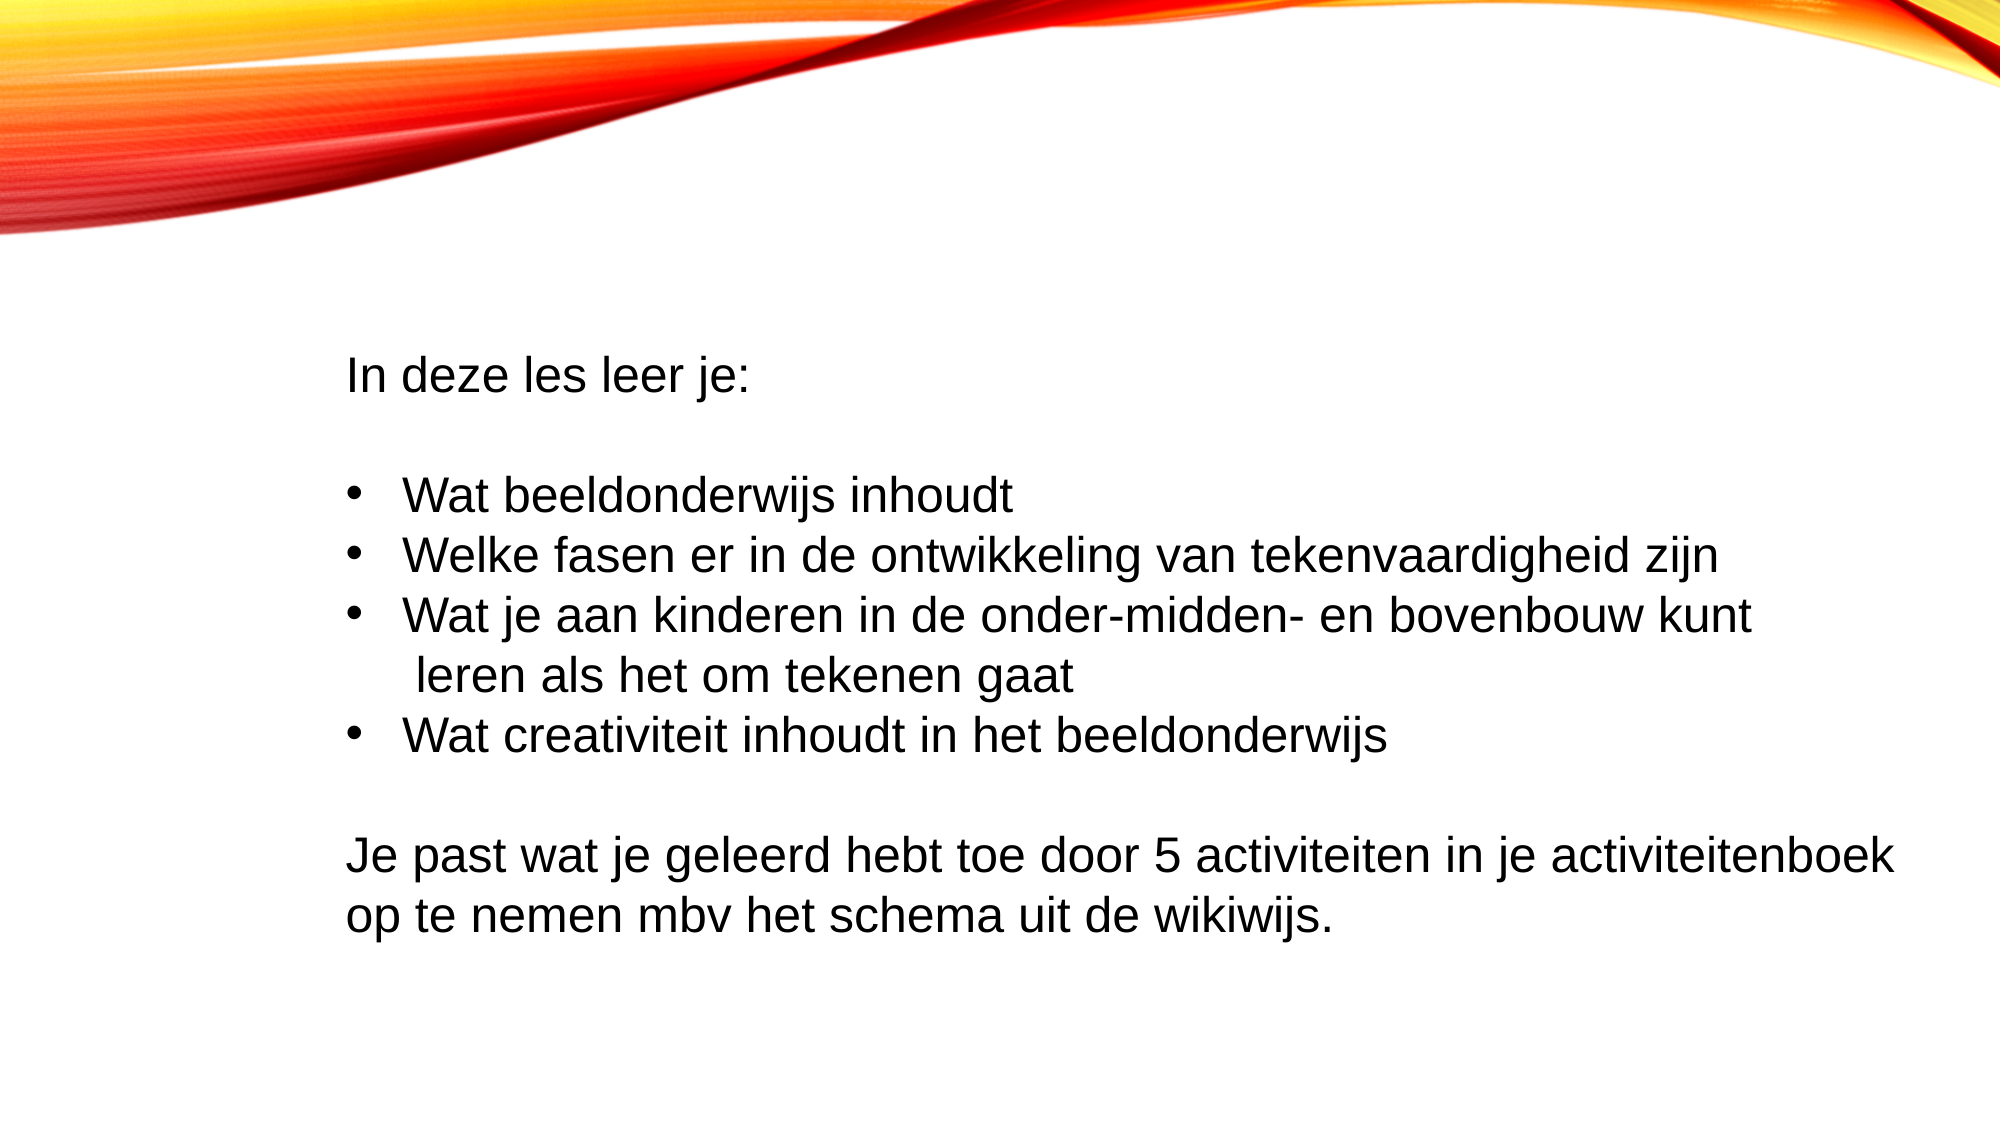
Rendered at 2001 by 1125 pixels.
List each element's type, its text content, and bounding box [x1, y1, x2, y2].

text_box In deze les leer je: Wat beeldonderwijs inhoudt Welke fasen er in de ontwikkeling van tekenvaardigheid zijn Wat je aan kinderen in de onder-midden- en bovenbouw kunt leren als het om tekenen gaat Wat creativiteit inhoudt in het beeldonderwijs Je past wat je geleerd hebt toe door 5 activiteiten in je activiteitenboek op te nemen mbv het schema uit de wikiwijs. [330, 335, 1912, 950]
picture [0, 0, 2000, 237]
